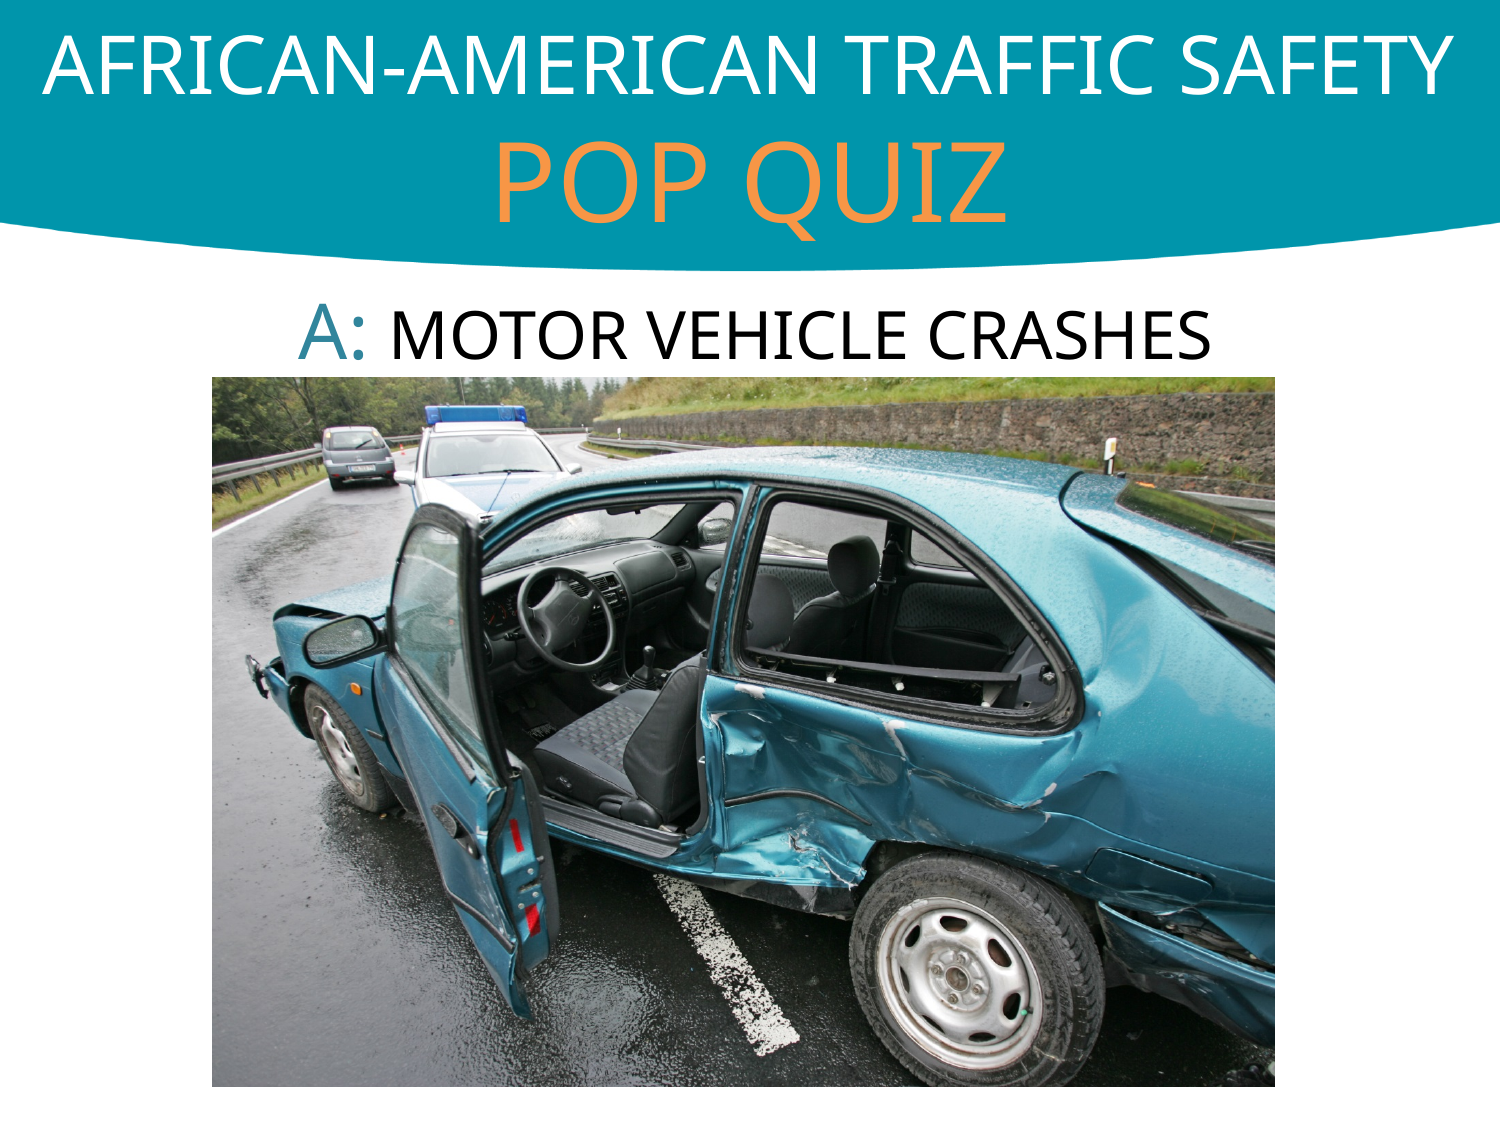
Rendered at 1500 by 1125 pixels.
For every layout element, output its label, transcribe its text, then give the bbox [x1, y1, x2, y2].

list A: MOTOR VEHICLE CRASHES [162, 275, 1350, 475]
picture [0, 0, 1500, 1125]
title AFRICAN-AMERICAN TRAFFIC SAFETY POP QUIZ [24, 0, 1475, 263]
